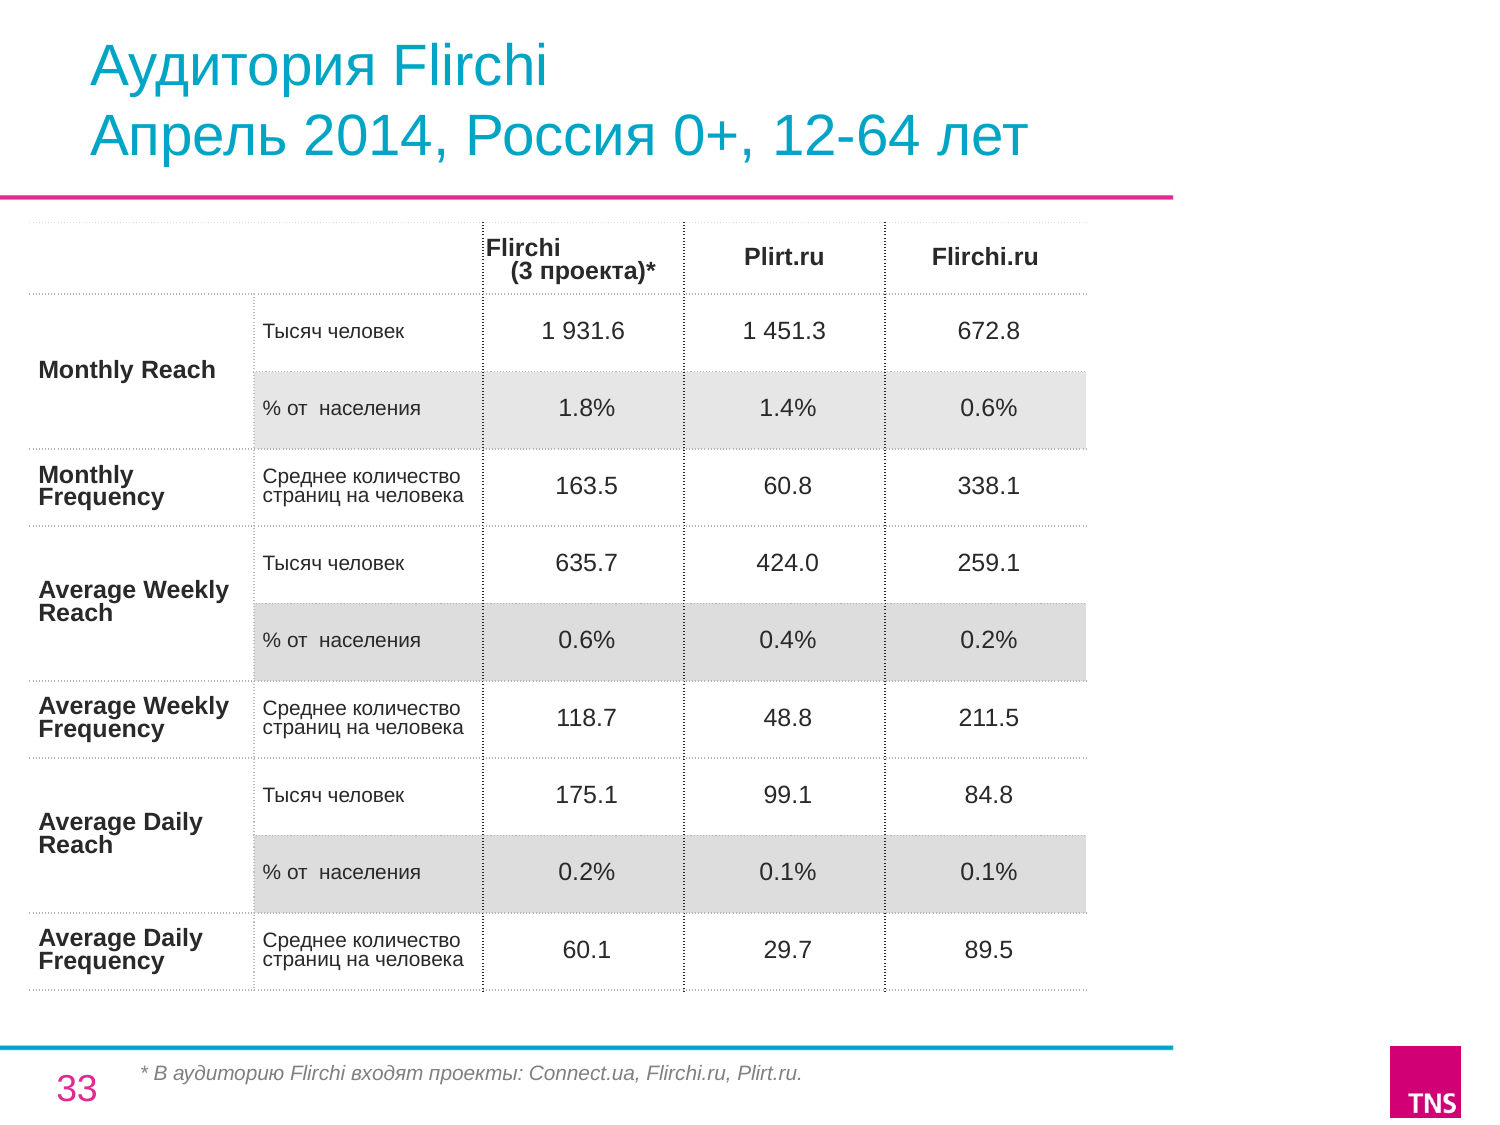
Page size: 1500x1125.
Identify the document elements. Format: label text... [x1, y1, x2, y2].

table_cell 0.1% [885, 835, 1086, 913]
table_header Flirchi.ru [885, 223, 1086, 294]
table_cell Тысяч человек [254, 758, 483, 835]
table_cell % от населения [254, 835, 483, 913]
table_cell 0.4% [684, 603, 885, 681]
table_cell 99.1 [684, 758, 885, 835]
table_cell 1 451.3 [684, 294, 885, 372]
table_cell 29.7 [684, 913, 885, 990]
table_header Flirchi (3 проекта)* [483, 223, 684, 294]
table_cell 672.8 [885, 294, 1086, 372]
table_cell 338.1 [885, 449, 1086, 526]
table_cell Monthly Reach [29, 294, 254, 449]
table_cell Average Weekly Reach [29, 526, 254, 681]
table_cell Среднее количество страниц на человека [254, 913, 483, 990]
table_header Plirt.ru [684, 223, 885, 294]
table_cell 0.6% [483, 603, 684, 681]
table_cell 211.5 [885, 681, 1086, 758]
table_cell 0.2% [885, 603, 1086, 681]
table_cell 0.2% [483, 835, 684, 913]
table_cell 84.8 [885, 758, 1086, 835]
table_cell Тысяч человек [254, 294, 483, 372]
table_cell Average Daily Reach [29, 758, 254, 913]
table_cell 424.0 [684, 526, 885, 603]
table_cell 1.8% [483, 372, 684, 449]
table_cell 1 931.6 [483, 294, 684, 372]
table_cell 163.5 [483, 449, 684, 526]
table_cell 118.7 [483, 681, 684, 758]
table_cell Monthly Frequency [29, 449, 254, 526]
table_cell % от населения [254, 372, 483, 449]
picture [0, 0, 1500, 1125]
table_cell Average Daily Frequency [29, 913, 254, 990]
slide_number 33 [40, 1055, 392, 1125]
table_cell 48.8 [684, 681, 885, 758]
table_cell 259.1 [885, 526, 1086, 603]
table_cell Среднее количество страниц на человека [254, 681, 483, 758]
text_box * В аудиторию Flirchi входят проекты: Connect.ua, Flirchi.ru, Plirt.ru. [124, 1052, 1463, 1092]
table_cell Тысяч человек [254, 526, 483, 603]
table_cell 1.4% [684, 372, 885, 449]
title Аудитория Flirchi Апрель 2014, Россия 0+, 12-64 лет [74, 8, 1476, 187]
table_cell 0.1% [684, 835, 885, 913]
table_cell Average Weekly Frequency [29, 681, 254, 758]
table_cell Среднее количество страниц на человека [254, 449, 483, 526]
table_cell 175.1 [483, 758, 684, 835]
table_cell 0.6% [885, 372, 1086, 449]
table_cell 635.7 [483, 526, 684, 603]
table_cell 89.5 [885, 913, 1086, 990]
table_cell % от населения [254, 603, 483, 681]
table_cell 60.1 [483, 913, 684, 990]
table_cell 60.8 [684, 449, 885, 526]
table_header [29, 223, 483, 294]
